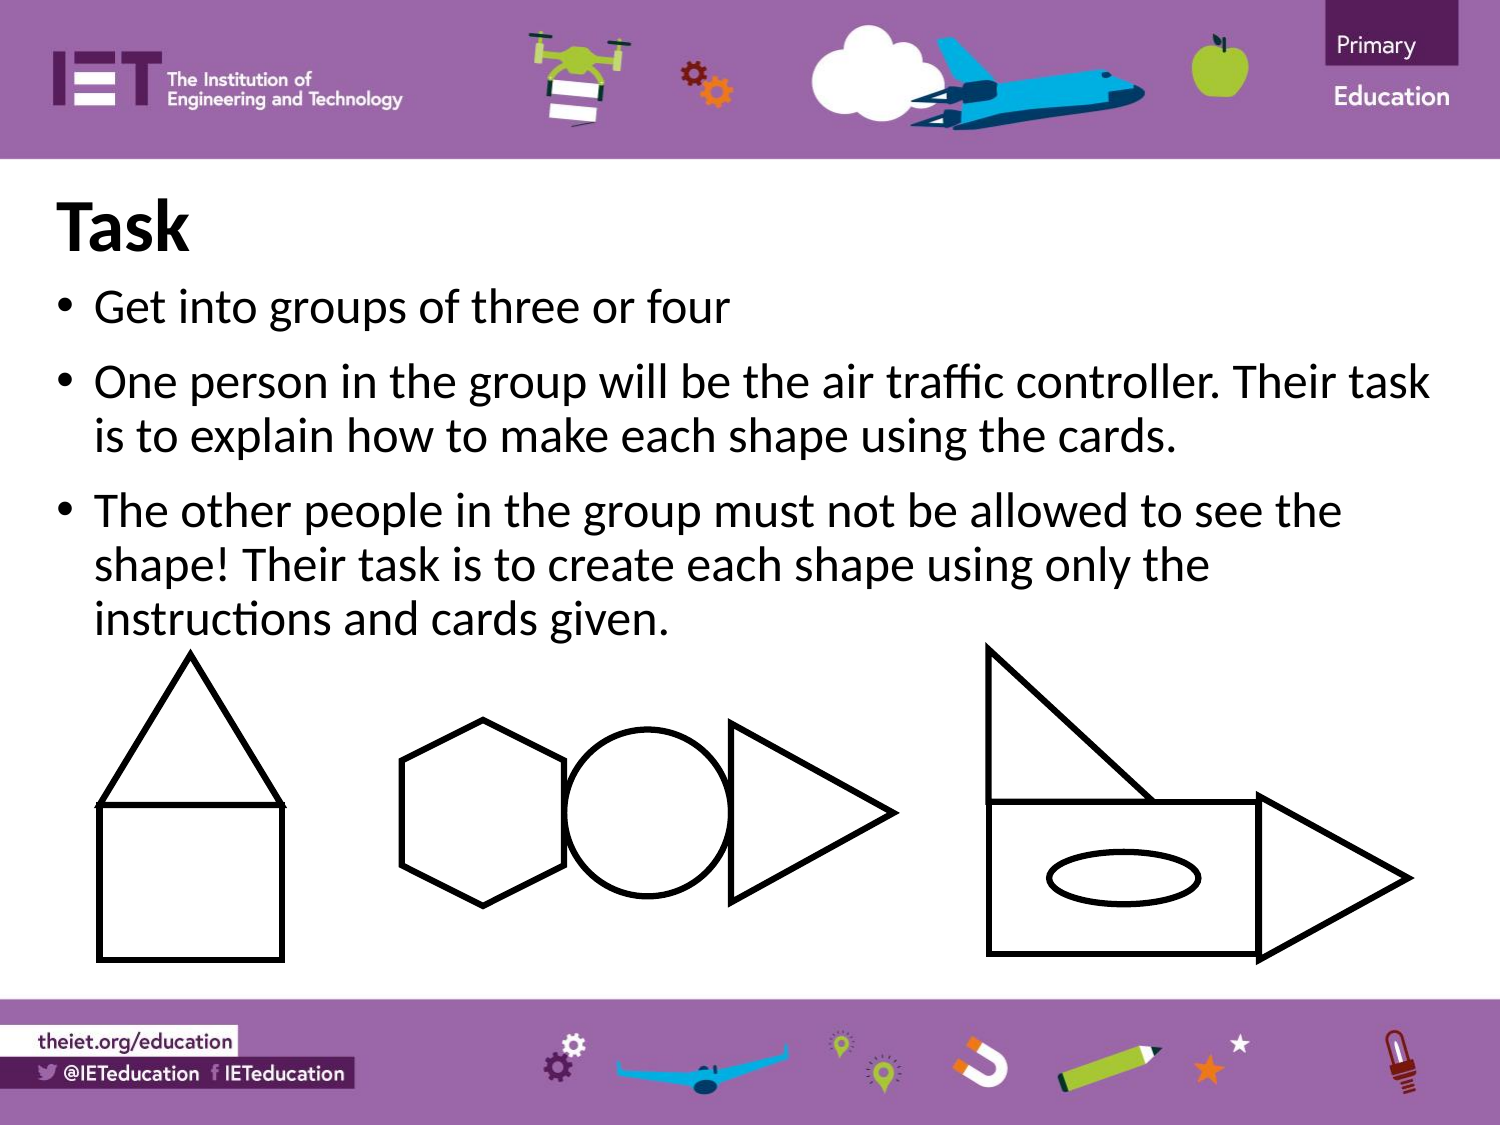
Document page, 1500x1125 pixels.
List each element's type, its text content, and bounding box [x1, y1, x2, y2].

title Task [41, 168, 1215, 273]
list Get into groups of three or four One person in the group will be the air traffic controller. Their task is to explain how to make each shape using the cards. The other people in the group must not be allowed to see the shape! Their task is to create each shape using only the instructions and cards given. [41, 273, 1459, 712]
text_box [99, 654, 282, 960]
picture [0, 0, 1500, 1125]
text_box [988, 649, 1409, 960]
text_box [554, 566, 741, 1059]
